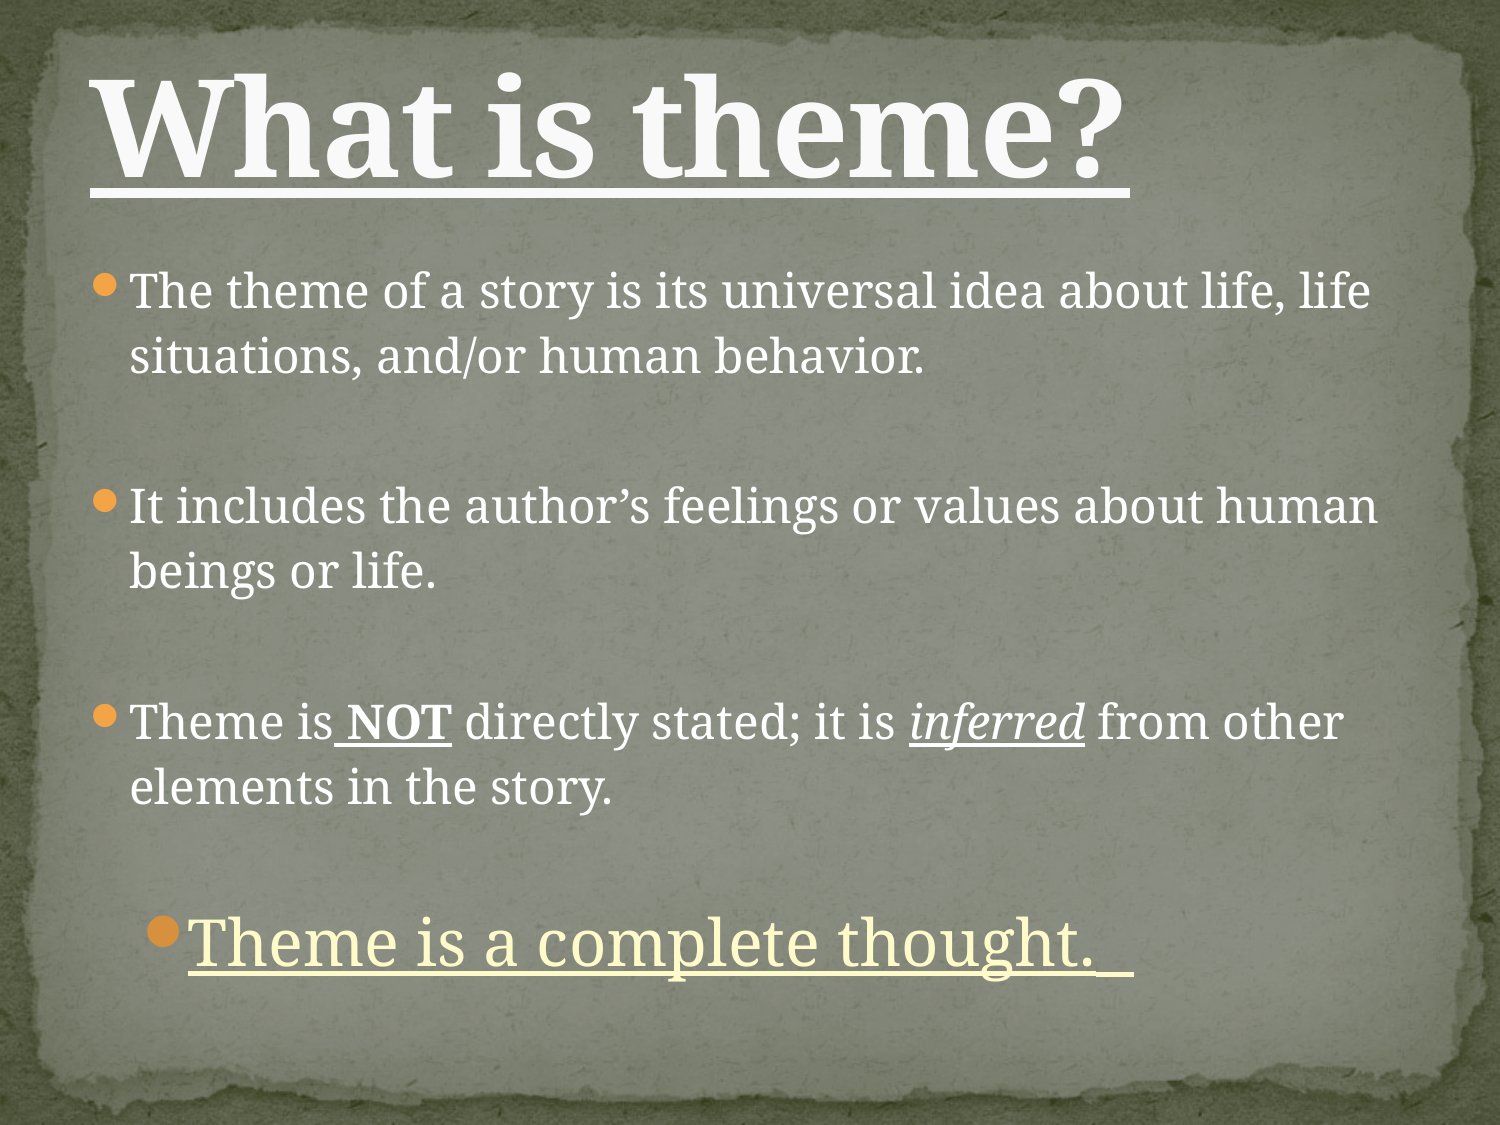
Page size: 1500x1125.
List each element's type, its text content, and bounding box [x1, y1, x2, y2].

list The theme of a story is its universal idea about life, life situations, and/or human behavior. It includes the author’s feelings or values about human beings or life. Theme is NOT directly stated; it is inferred from other elements in the story. Theme is a complete thought. [75, 249, 1425, 1000]
title What is theme? [74, 24, 1425, 225]
